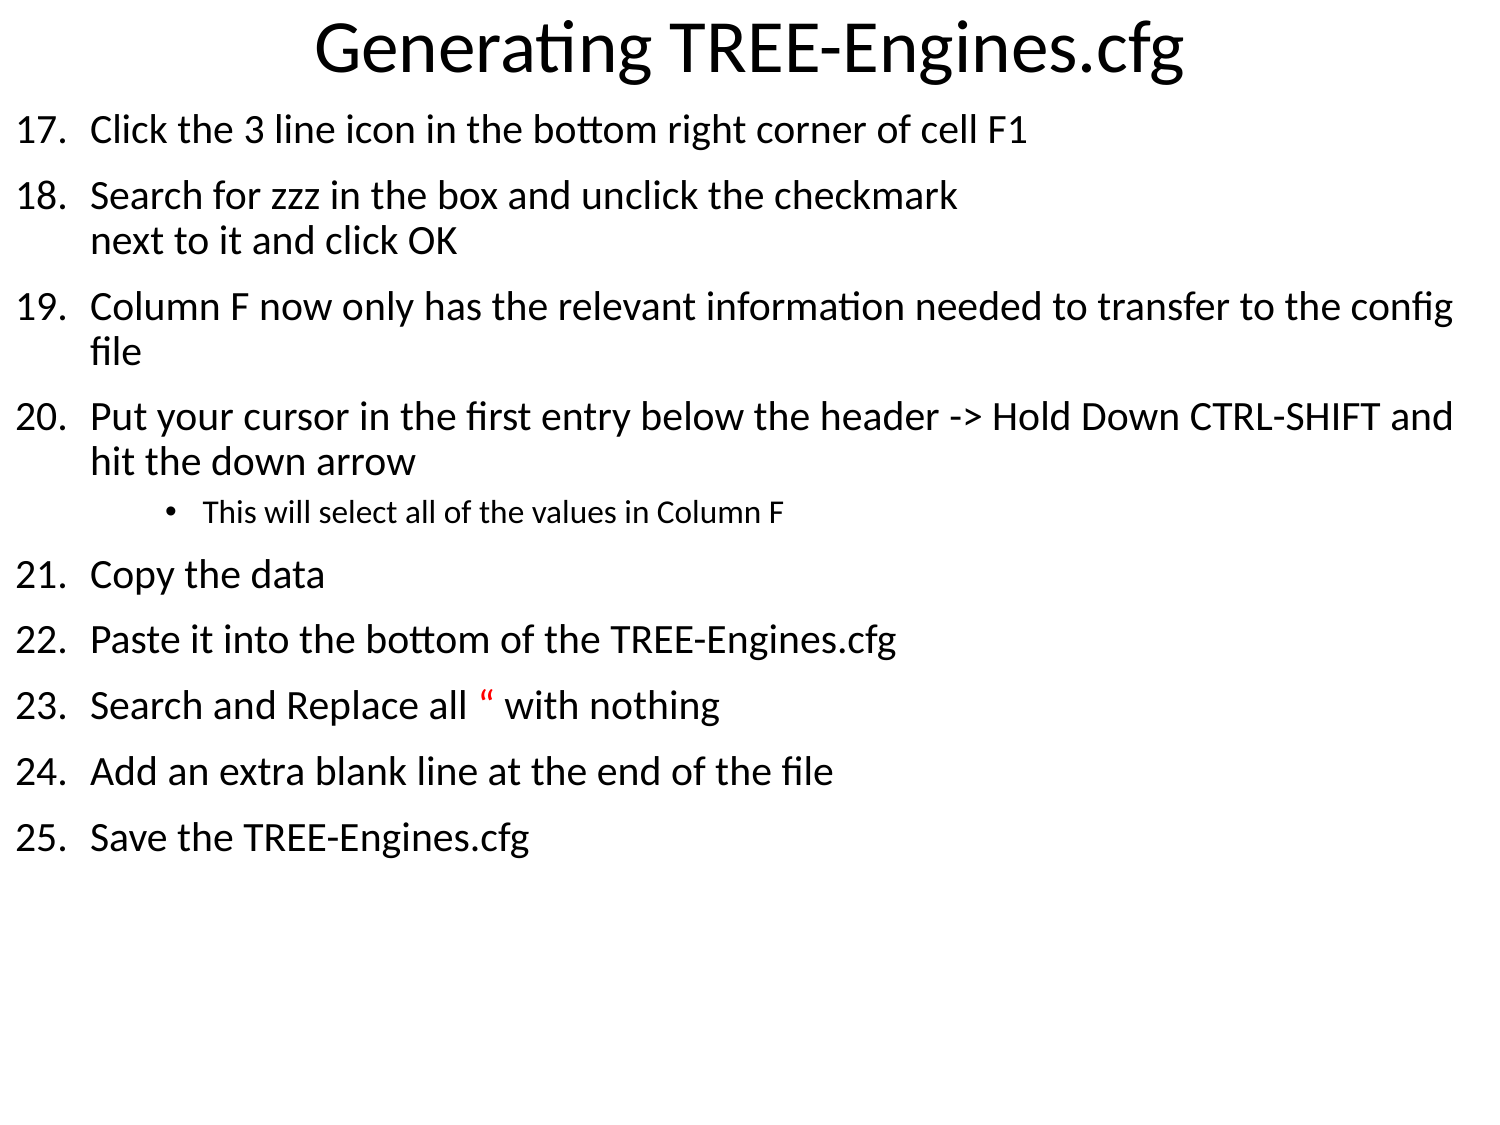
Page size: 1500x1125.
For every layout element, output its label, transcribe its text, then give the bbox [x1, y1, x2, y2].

title Generating TREE-Engines.cfg [0, 0, 1500, 97]
list Click the 3 line icon in the bottom right corner of cell F1 Search for zzz in the box and unclick the checkmark next to it and click OK Column F now only has the relevant information needed to transfer to the config file Put your cursor in the first entry below the header -> Hold Down CTRL-SHIFT and hit the down arrow This will select all of the values in Column F Copy the data Paste it into the bottom of the TREE-Engines.cfg Search and Replace all “ with nothing Add an extra blank line at the end of the file Save the TREE-Engines.cfg [0, 99, 1500, 1125]
